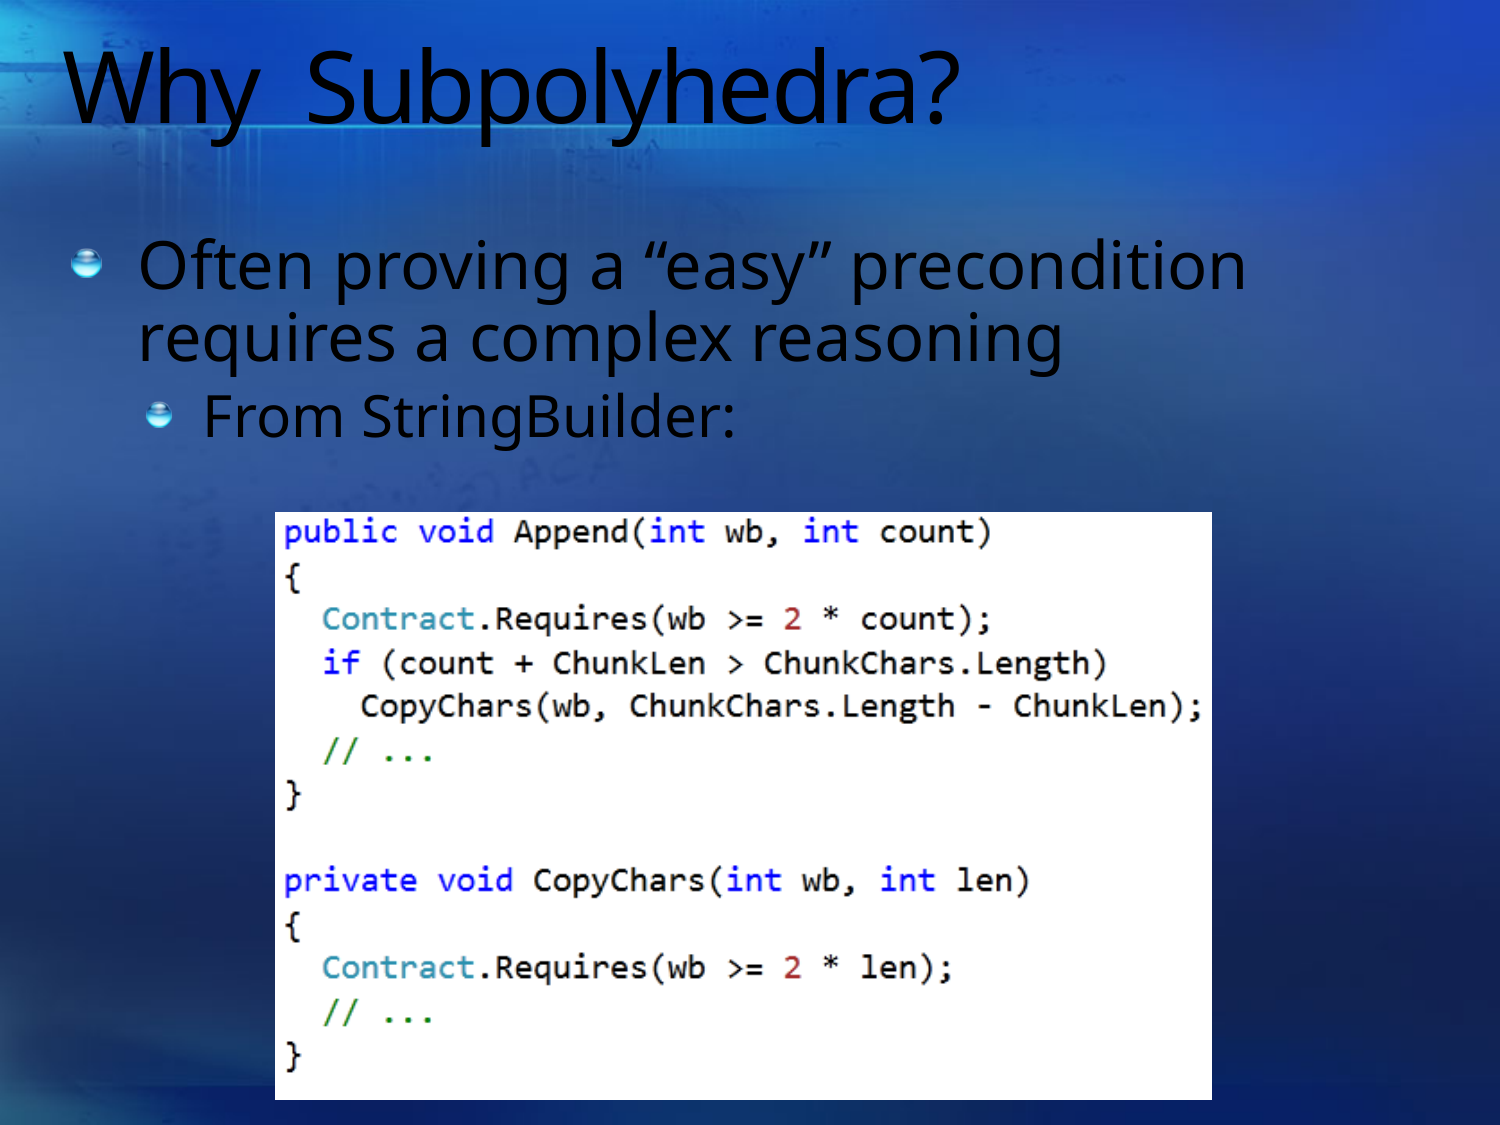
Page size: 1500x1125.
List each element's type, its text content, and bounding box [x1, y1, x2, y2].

picture [0, 0, 1500, 1125]
title Why Subpolyhedra? [62, 37, 1438, 147]
list Often proving a “easy” precondition requires a complex reasoning From StringBuilder: [62, 231, 1438, 455]
